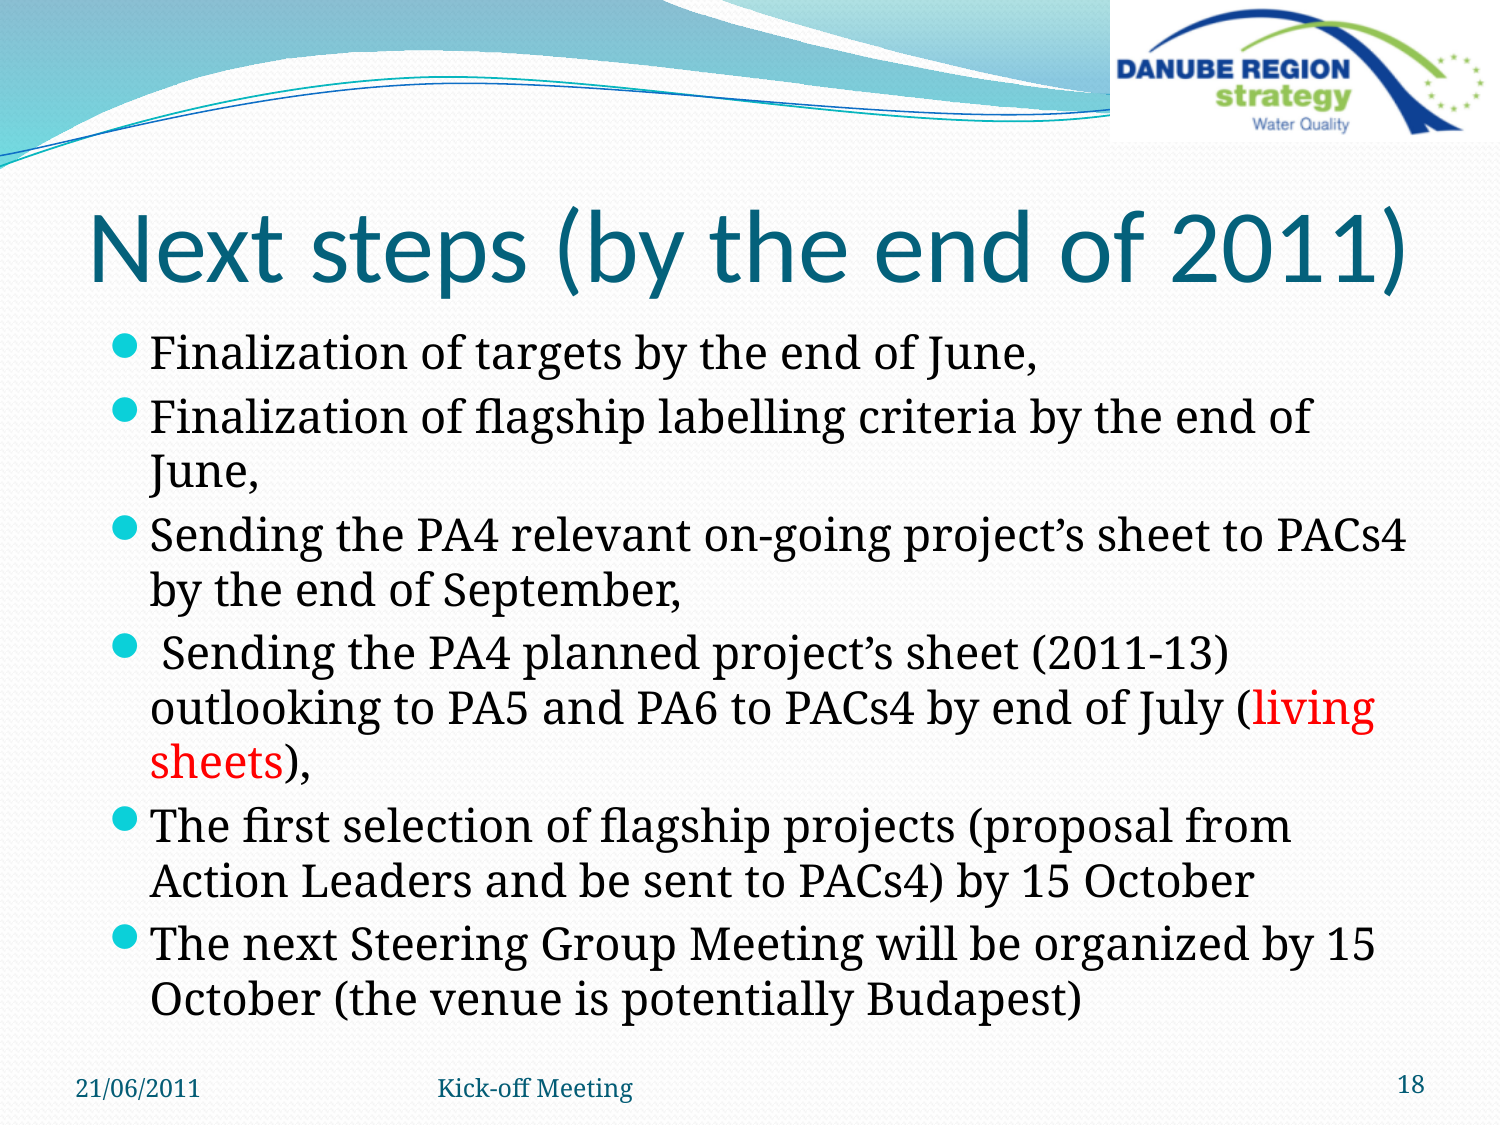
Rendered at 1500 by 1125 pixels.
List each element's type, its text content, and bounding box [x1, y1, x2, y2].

list Finalization of targets by the end of June, Finalization of flagship labelling criteria by the end of June, Sending the PA4 relevant on-going project’s sheet to PACs4 by the end of September, Sending the PA4 planned project’s sheet (2011-13) outlooking to PA5 and PA6 to PACs4 by end of July (living sheets), The first selection of flagship projects (proposal from Action Leaders and be sent to PACs4) by 15 October The next Steering Group Meeting will be organized by 15 October (the venue is potentially Budapest) [93, 316, 1444, 1037]
slide_number 18 [1299, 1042, 1425, 1103]
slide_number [75, 1042, 425, 1103]
title Next steps (by the end of 2011) [74, 115, 1426, 304]
footer Kick-off Meeting [437, 1042, 988, 1103]
picture [1109, 0, 1500, 142]
